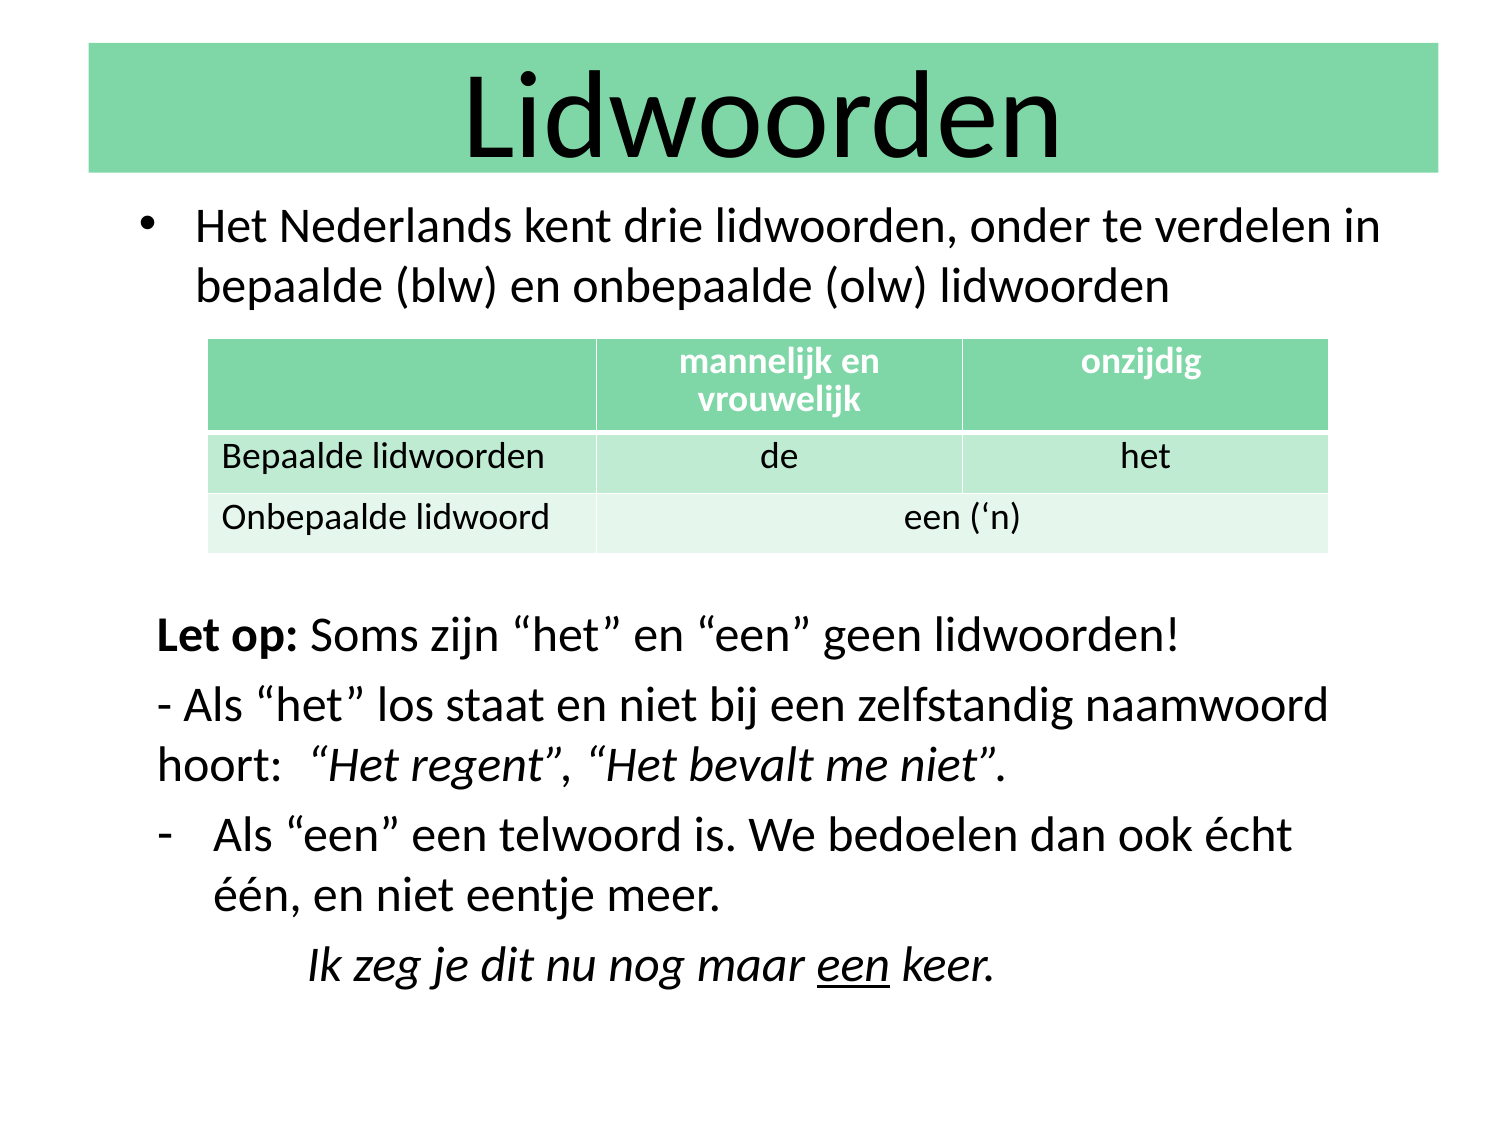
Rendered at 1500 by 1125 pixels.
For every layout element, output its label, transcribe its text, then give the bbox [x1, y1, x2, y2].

table_cell de [597, 435, 962, 493]
list Het Nederlands kent drie lidwoorden, onder te verdelen in bepaalde (blw) en onbepaalde (olw) lidwoorden Let op: Soms zijn “het” en “een” geen lidwoorden! - Als “het” los staat en niet bij een zelfstandig naamwoord hoort: “Het regent”, “Het bevalt me niet”. Als “een” een telwoord is. We bedoelen dan ook écht één, en niet eentje meer. Ik zeg je dit nu nog maar een keer. [123, 184, 1400, 1071]
table_header onzijdig [963, 339, 1328, 430]
title Lidwoorden [88, 42, 1439, 173]
table_cell het [963, 435, 1328, 493]
table_cell Onbepaalde lidwoord [208, 494, 596, 553]
table_header [208, 339, 596, 430]
table_header mannelijk en vrouwelijk [597, 339, 962, 430]
table_cell een (‘n) [597, 494, 1328, 553]
table_cell Bepaalde lidwoorden [208, 435, 596, 493]
